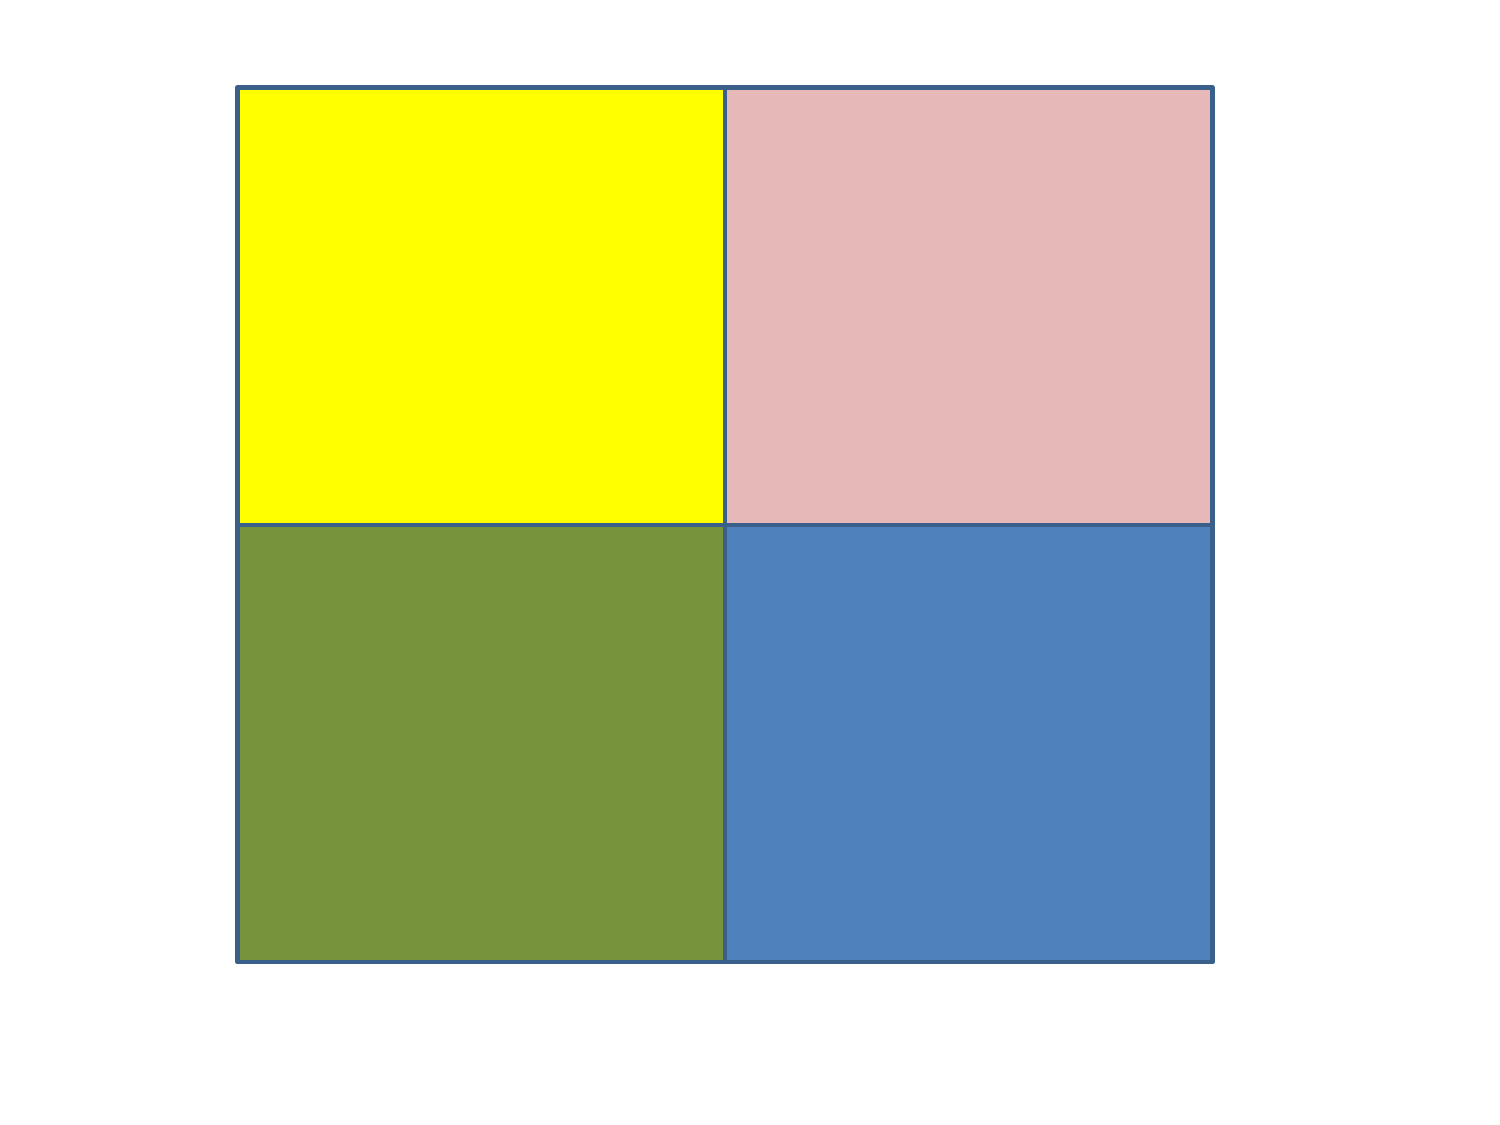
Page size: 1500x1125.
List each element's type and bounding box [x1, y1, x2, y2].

text_box [727, 527, 1215, 964]
text_box [235, 85, 723, 523]
text_box [235, 523, 727, 964]
text_box [723, 85, 1215, 527]
